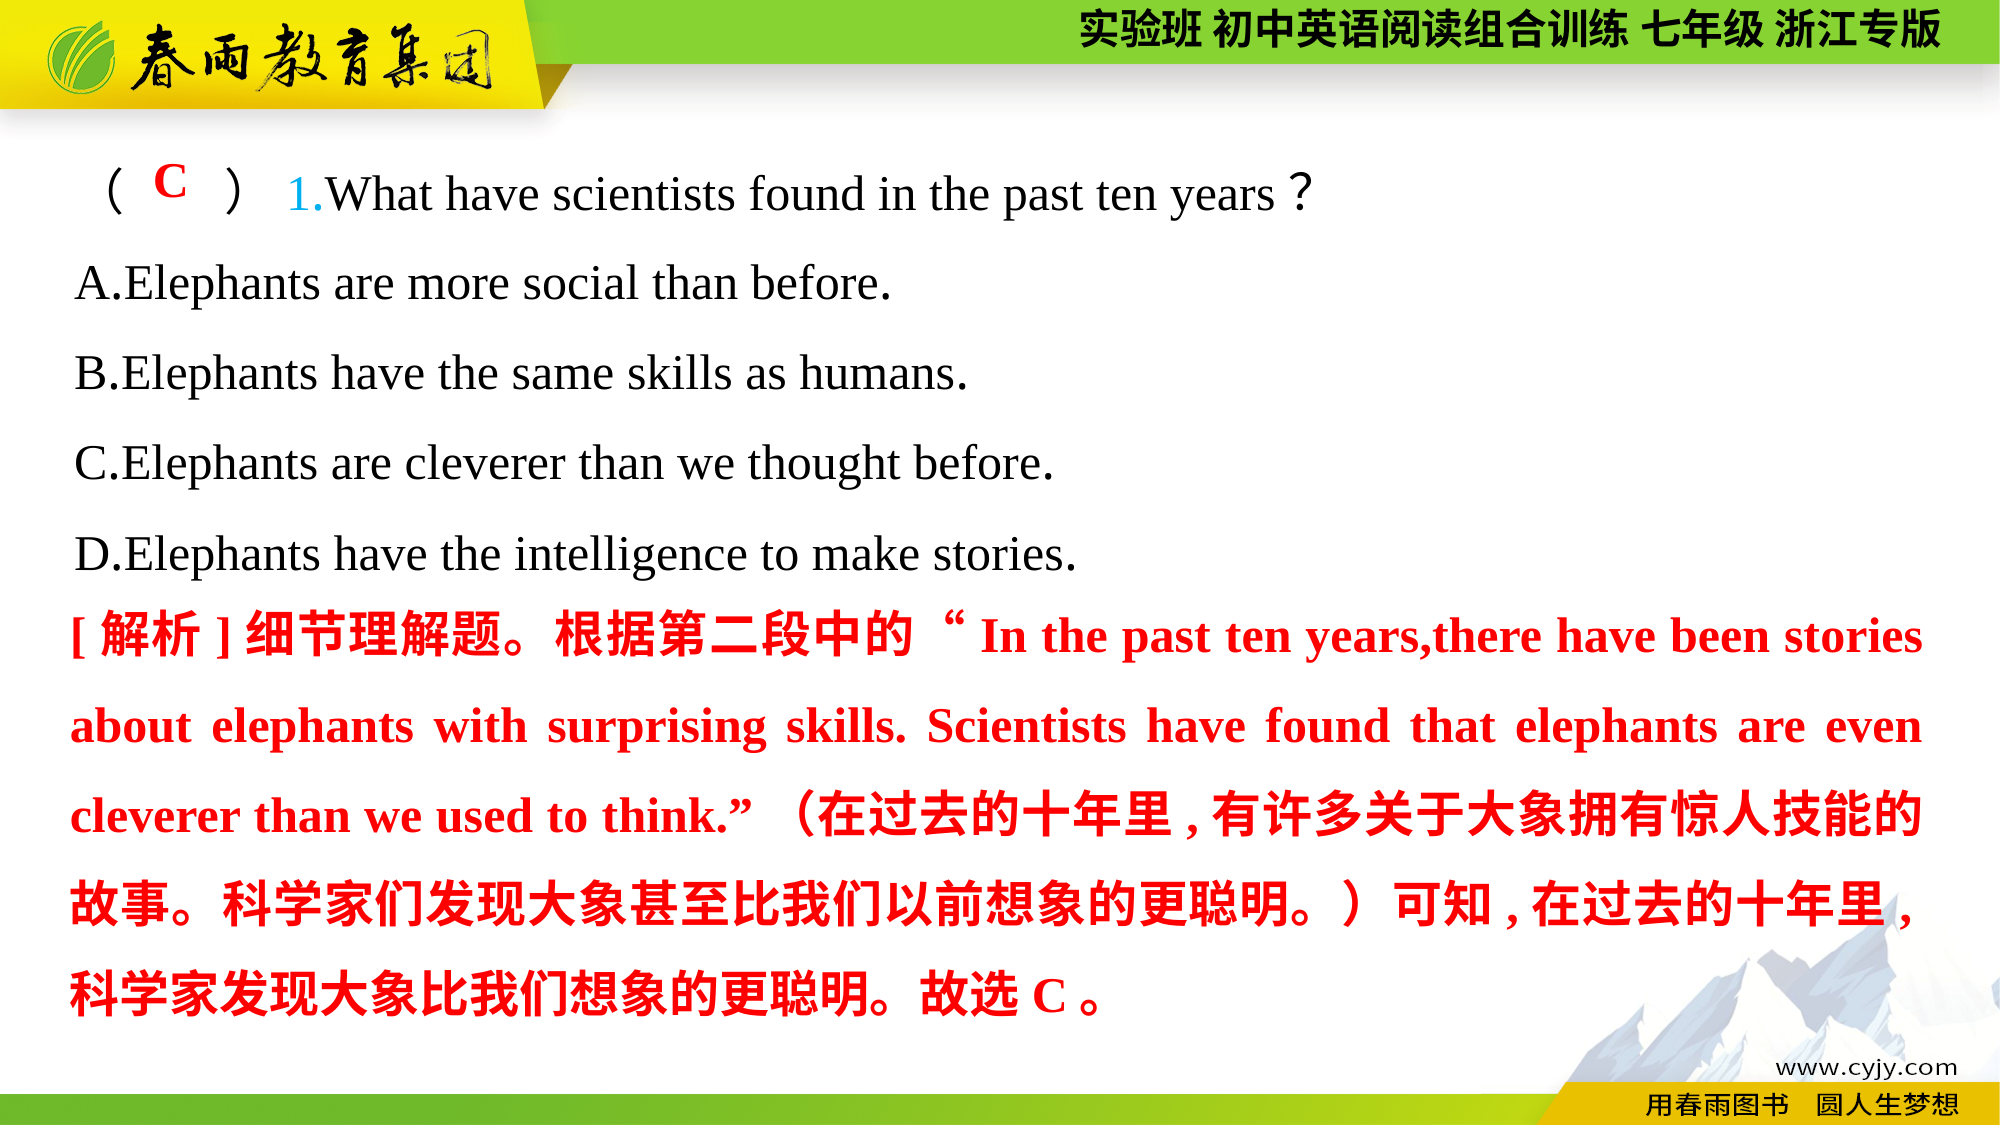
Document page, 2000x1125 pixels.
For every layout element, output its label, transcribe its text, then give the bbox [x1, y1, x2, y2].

picture [0, 0, 2000, 1125]
text_box C [138, 140, 204, 215]
text_box [解析]细节理解题。根据第二段中的“In the past ten years,there have been stories about elephants with surprising skills. Scientists have found that elephants are even cleverer than we used to think.”（在过去的十年里,有许多关于大象拥有惊人技能的故事。科学家们发现大象甚至比我们以前想象的更聪明。）可知,在过去的十年里,科学家发现大象比我们想象的更聪明。故选C。 [54, 565, 1939, 1031]
list （ ）1.What have scientists found in the past ten years？ A.Elephants are more social than before. B.Elephants have the same skills as humans. C.Elephants are cleverer than we thought before. D.Elephants have the intelligence to make stories. [59, 122, 1944, 581]
